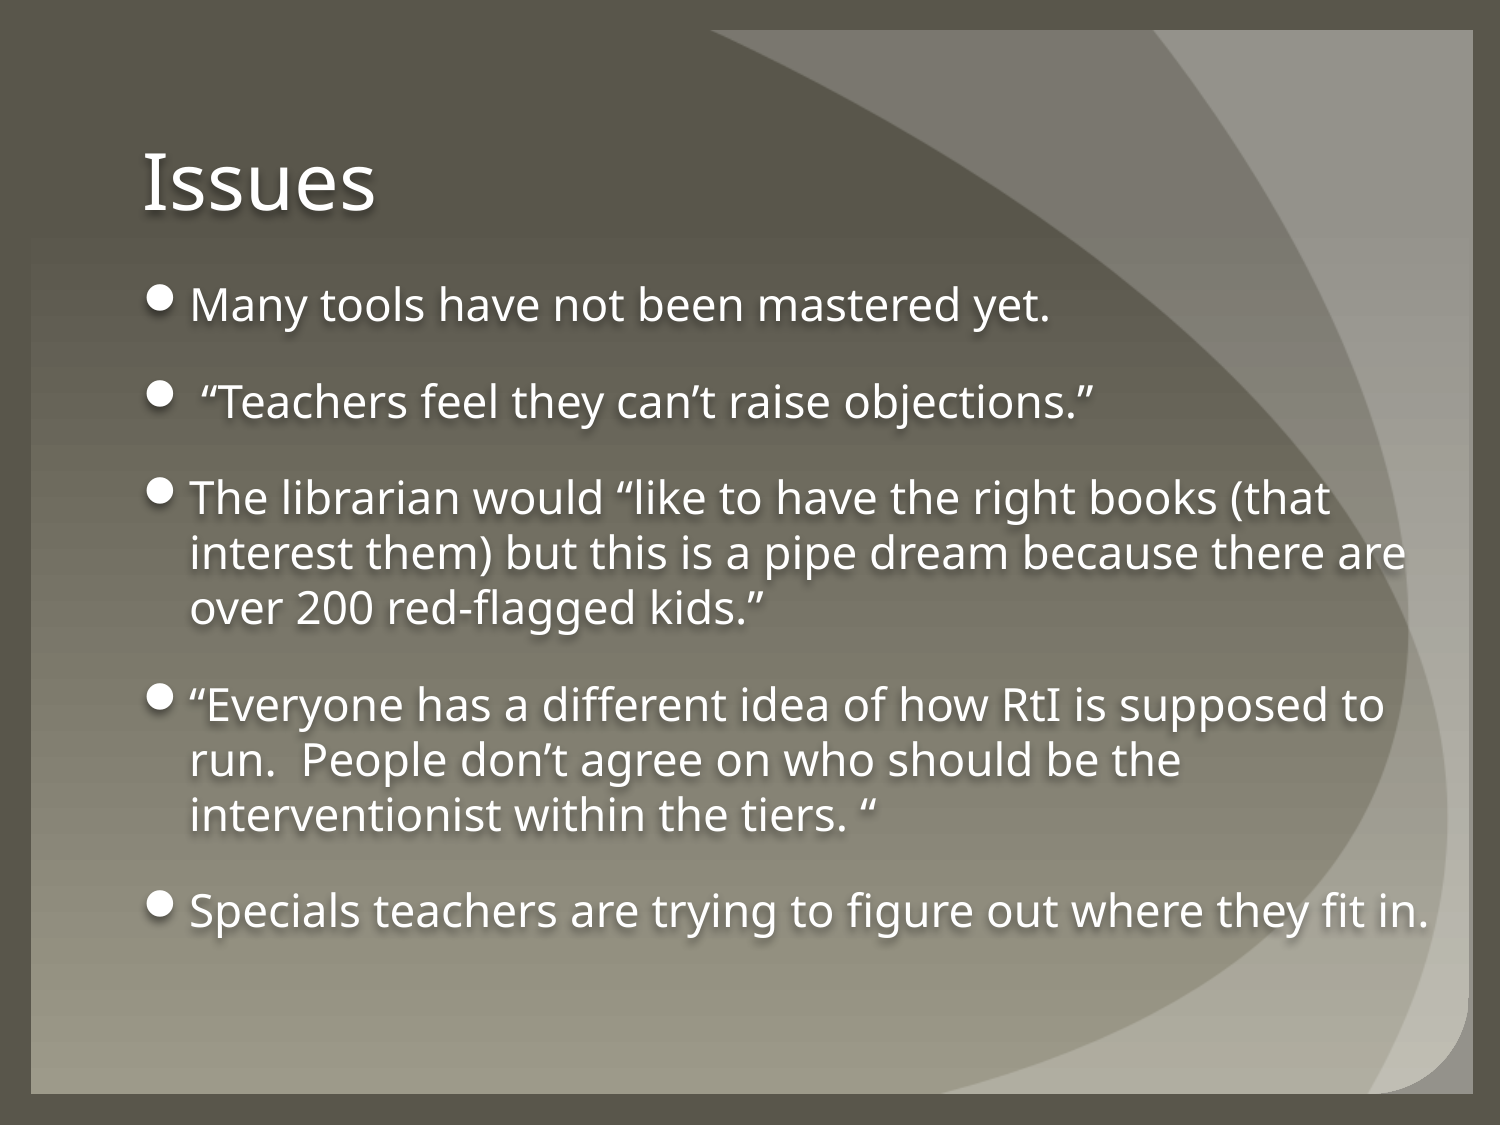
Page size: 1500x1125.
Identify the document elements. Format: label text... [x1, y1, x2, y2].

title Issues [127, 62, 1372, 234]
list Many tools have not been mastered yet. “Teachers feel they can’t raise objections.” The librarian would “like to have the right books (that interest them) but this is a pipe dream because there are over 200 red-flagged kids.” “Everyone has a different idea of how RtI is supposed to run. People don’t agree on who should be the interventionist within the tiers. “ Specials teachers are trying to figure out where they fit in. [127, 268, 1454, 1099]
picture [24, 30, 1473, 1094]
